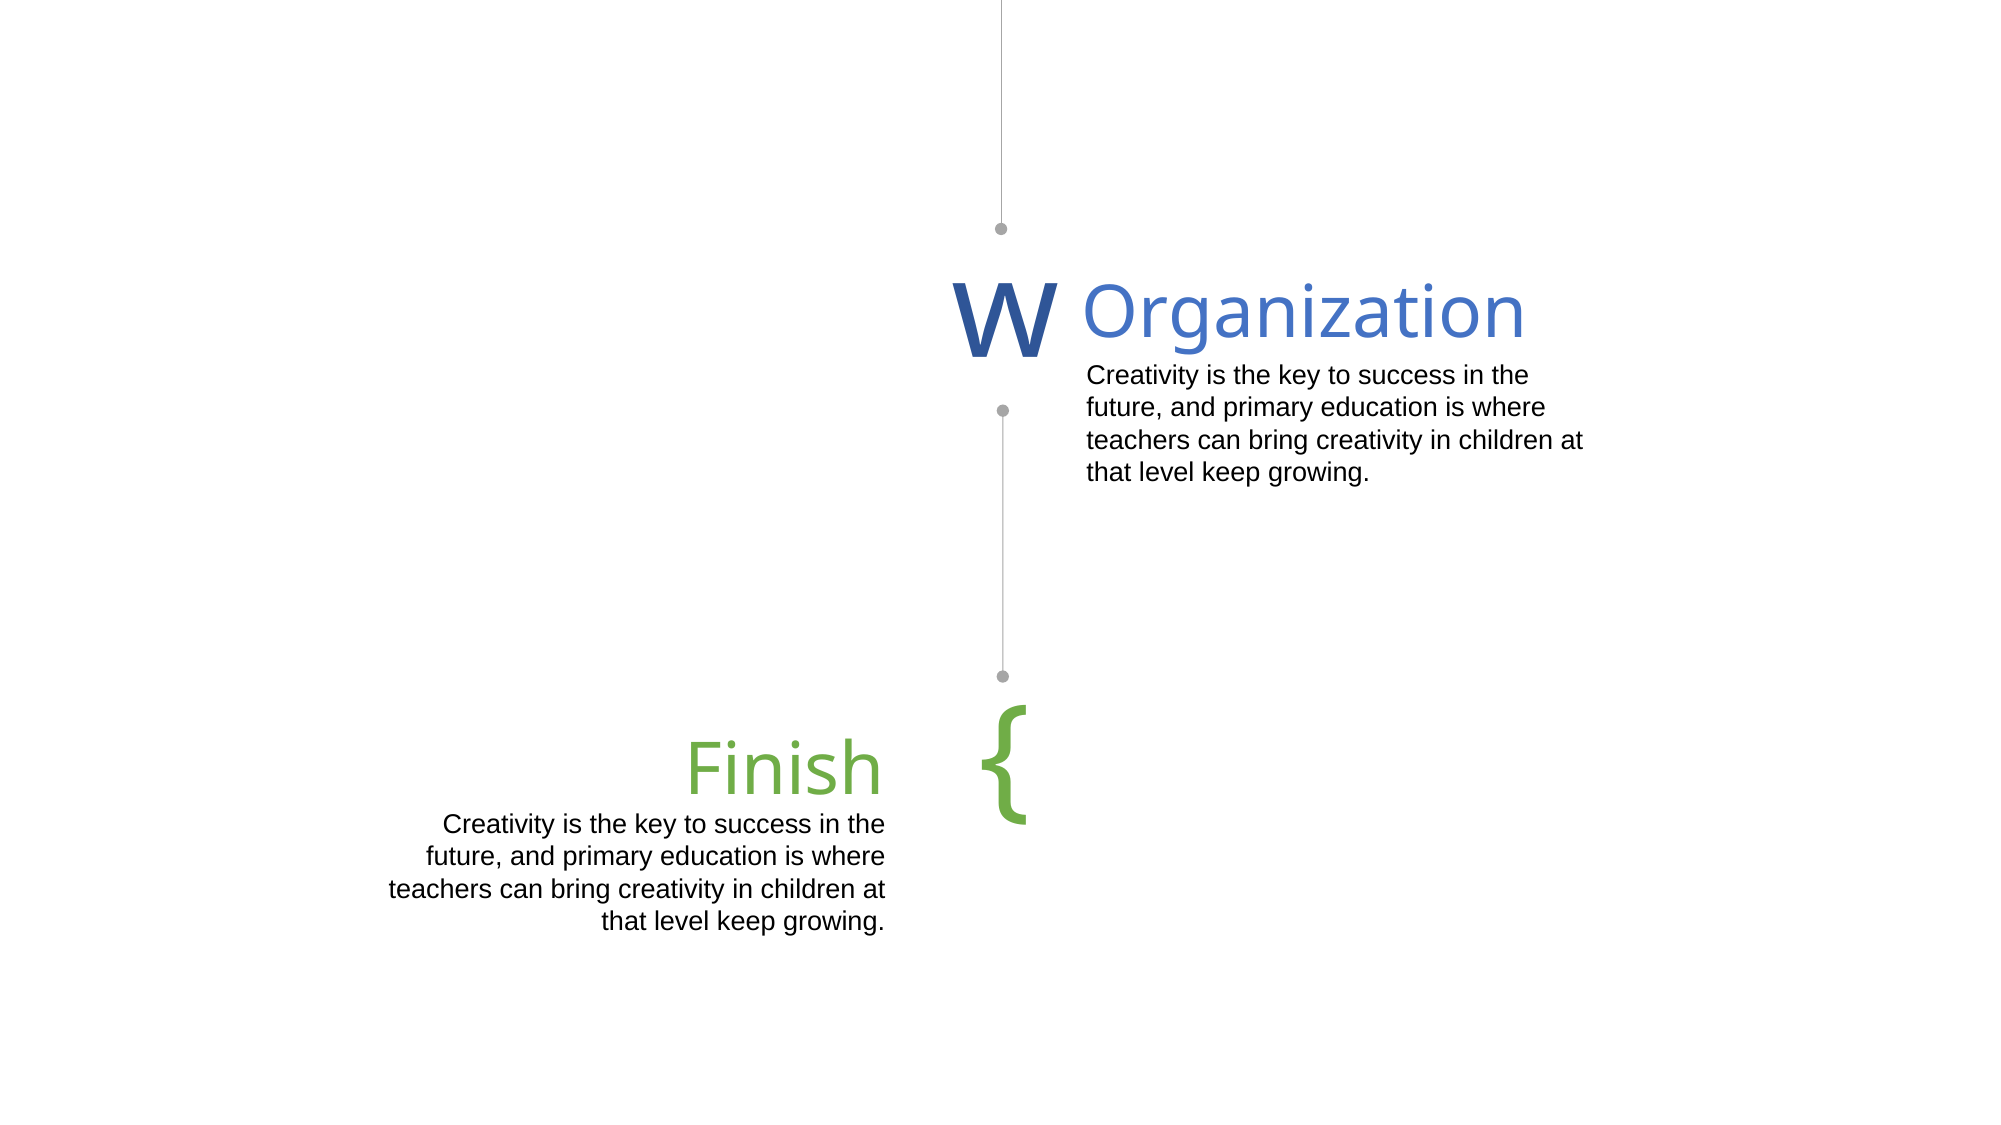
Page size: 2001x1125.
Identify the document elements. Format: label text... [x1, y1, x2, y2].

text_box Creativity is the key to success in the future, and primary education is where teachers can bring creativity in children at that level keep growing. [1071, 357, 1608, 510]
text_box Creativity is the key to success in the future, and primary education is where teachers can bring creativity in children at that level keep growing. [364, 814, 900, 953]
text_box Organization [1074, 259, 1698, 357]
text_box w [936, 213, 1074, 393]
text_box Finish [269, 716, 900, 814]
text_box { [964, 658, 1047, 839]
